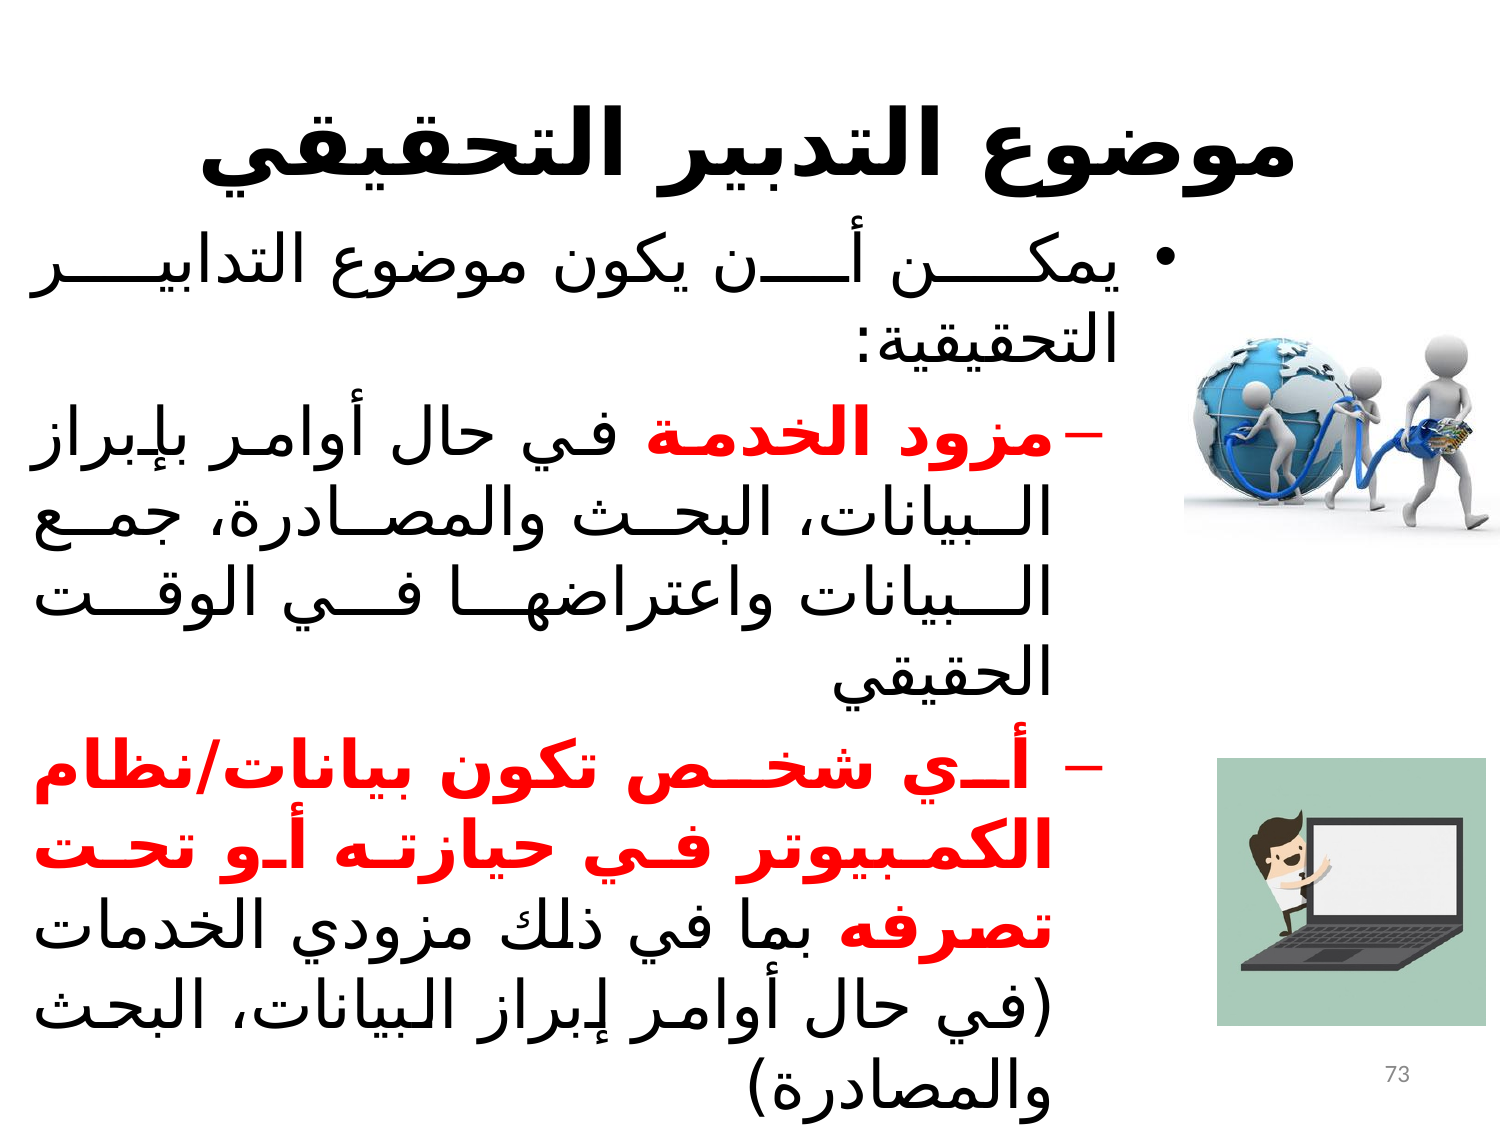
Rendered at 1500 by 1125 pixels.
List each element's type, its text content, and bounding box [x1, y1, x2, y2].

picture [1183, 304, 1500, 557]
title موضوع التدبير التحقيقي [75, 45, 1425, 233]
picture [1217, 758, 1486, 1027]
list يمكن أن يكون موضوع التدابير التحقيقية: مزود الخدمة في حال أوامر بإبراز البيانات، البحث والمصادرة، جمع البيانات واعتراضها في الوقت الحقيقي أي شخص تكون بيانات/نظام الكمبيوتر في حيازته أو تحت تصرفه بما في ذلك مزودي الخدمات (في حال أوامر إبراز البيانات، البحث والمصادرة) يمكن فصل الطلبات بالنسبة لمواضيع مختلفة وبيانات/اتصالات مختلفة [17, 208, 1193, 1009]
slide_number 73 [1074, 1042, 1425, 1103]
